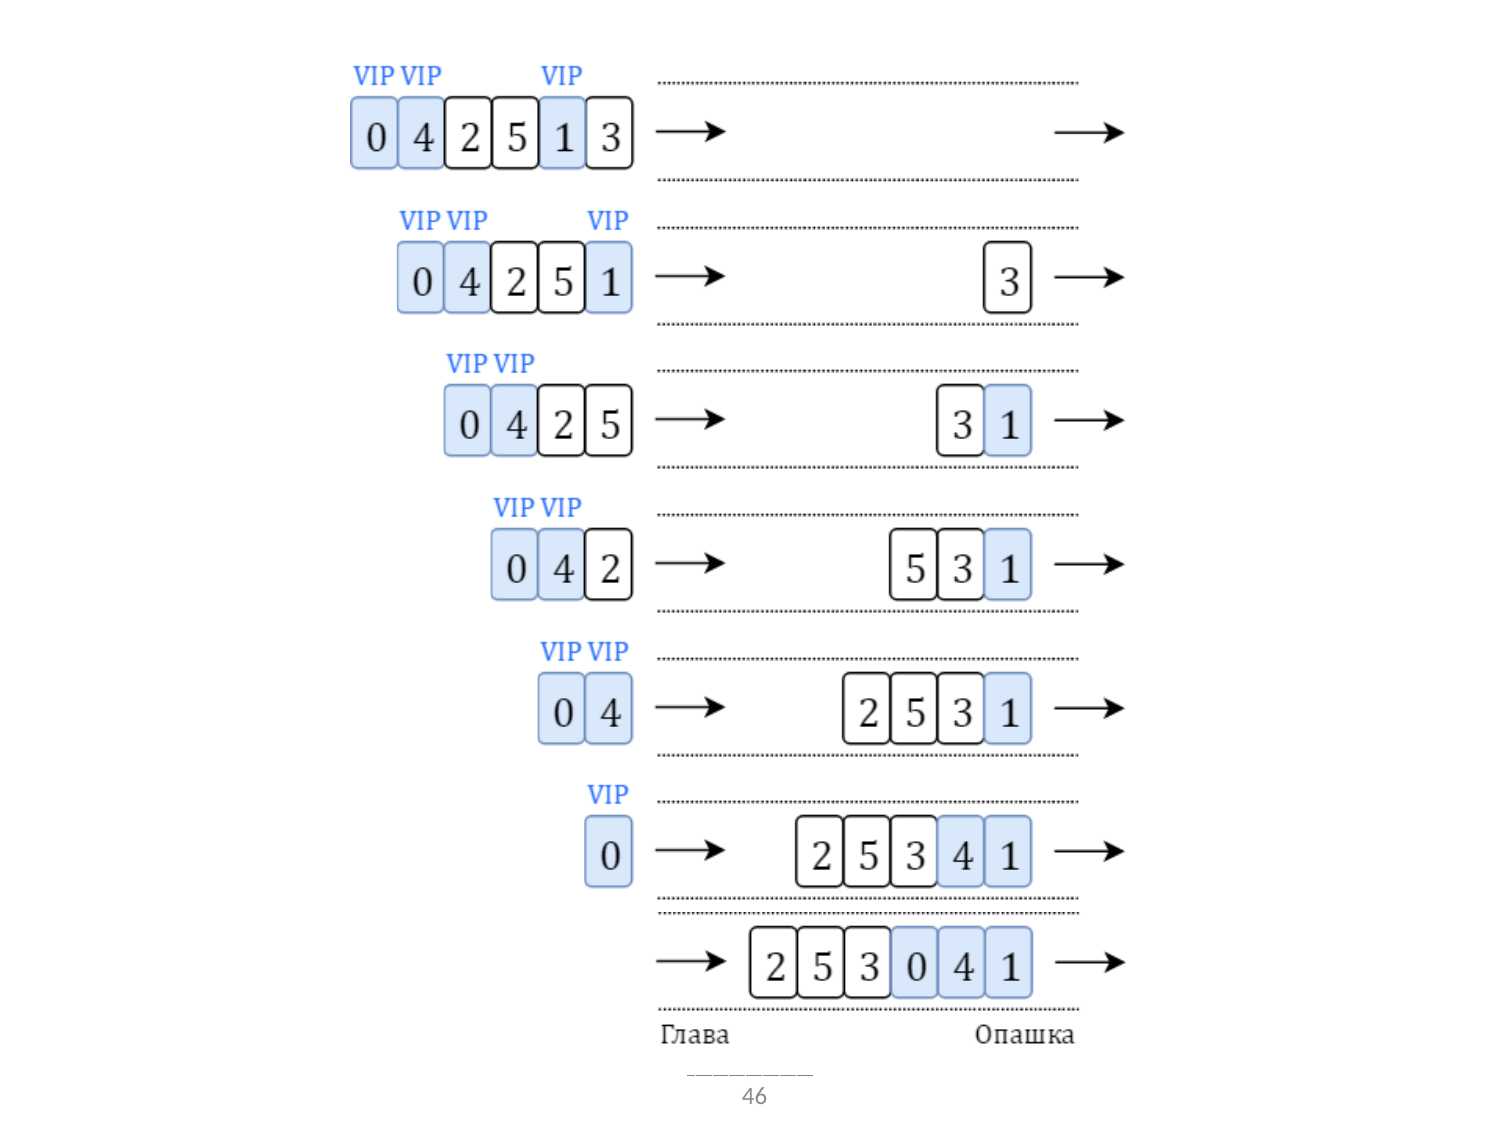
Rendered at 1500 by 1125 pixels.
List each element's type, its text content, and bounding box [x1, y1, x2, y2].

picture [349, 49, 1146, 185]
picture [537, 625, 1146, 759]
picture [443, 337, 1146, 472]
picture [396, 194, 1146, 328]
picture [490, 480, 1146, 616]
slide_number 46 [579, 1065, 930, 1125]
picture [638, 912, 1146, 1062]
picture [584, 768, 1146, 903]
